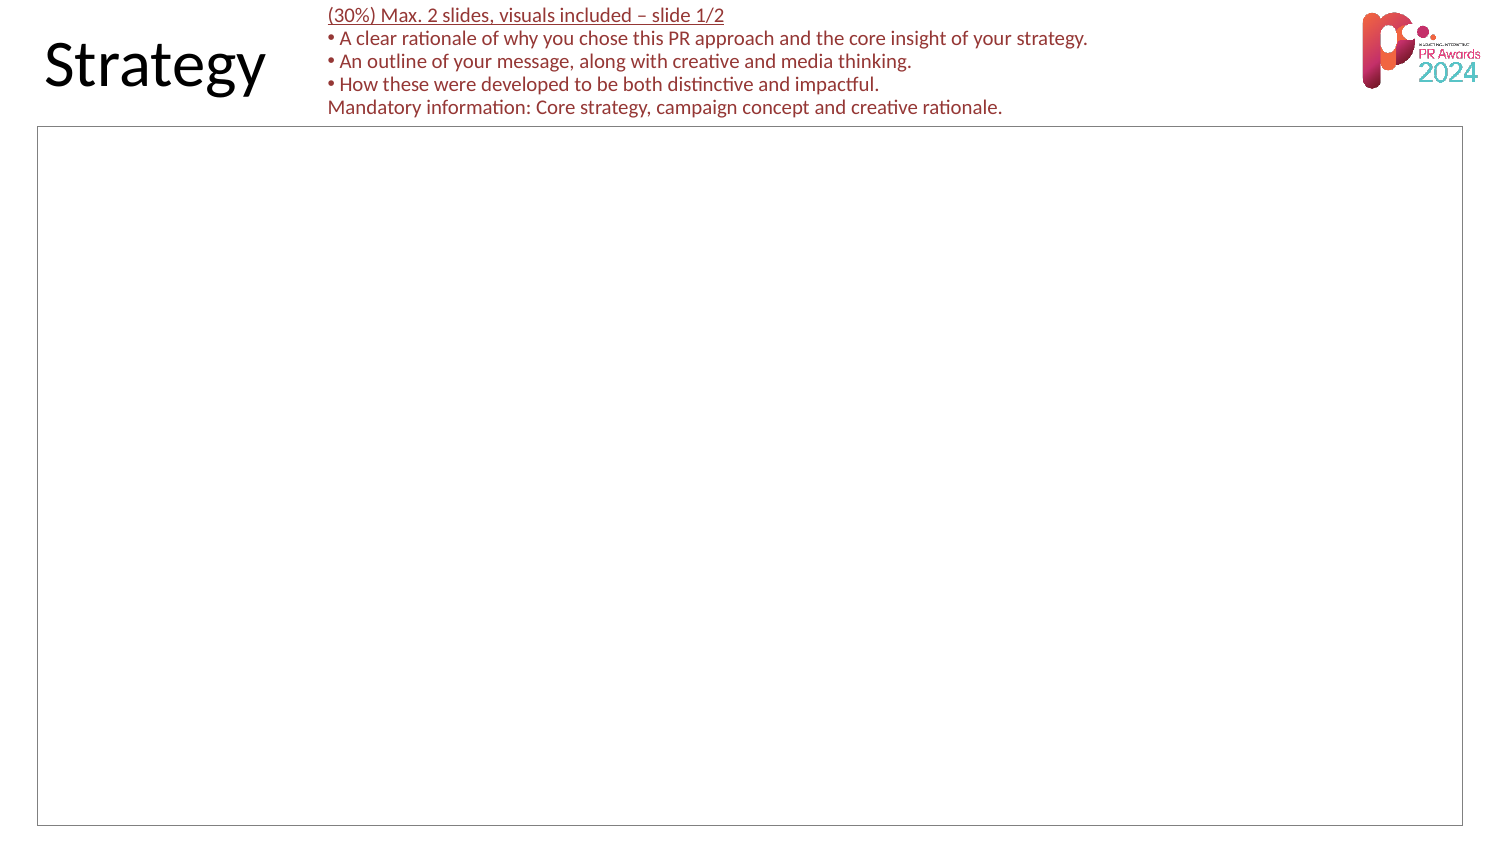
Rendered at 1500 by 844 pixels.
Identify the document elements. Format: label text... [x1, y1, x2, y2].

picture [1353, 1, 1493, 101]
text_box Strategy [29, 15, 312, 103]
table_header [38, 127, 1462, 825]
text_box (30%) Max. 2 slides, visuals included – slide 1/2 A clear rationale of why you chose this PR approach and the core insight of your strategy. An outline of your message, along with creative and media thinking. How these were developed to be both distinctive and impactful. Mandatory information: Core strategy, campaign concept and creative rationale. [312, 0, 1353, 126]
